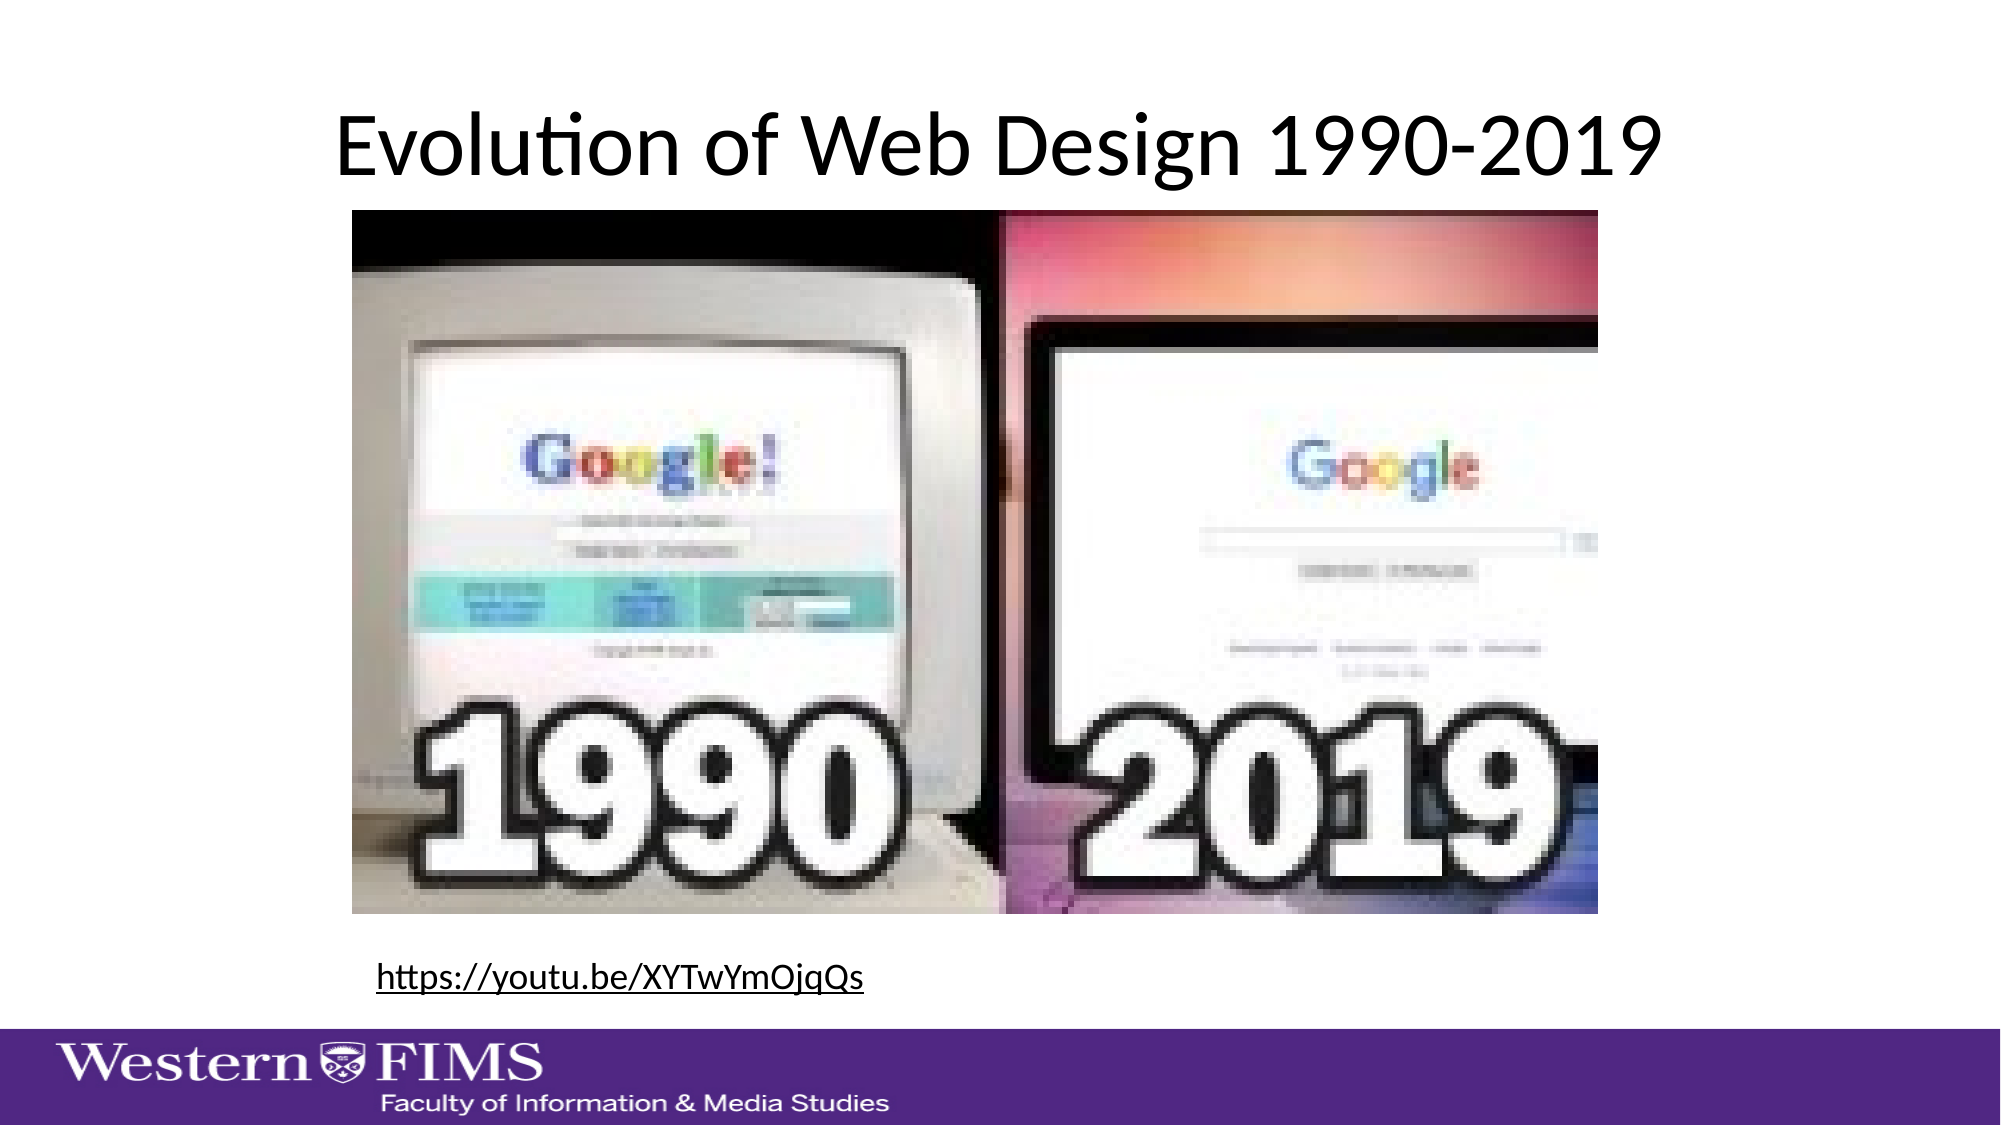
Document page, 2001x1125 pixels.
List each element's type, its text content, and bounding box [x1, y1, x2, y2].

title Evolution of Web Design 1990-2019 [99, 45, 1900, 233]
text_box https://youtu.be/XYTwYmOjqQs [361, 944, 1599, 1004]
picture [0, 0, 2001, 1125]
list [351, 209, 1599, 916]
